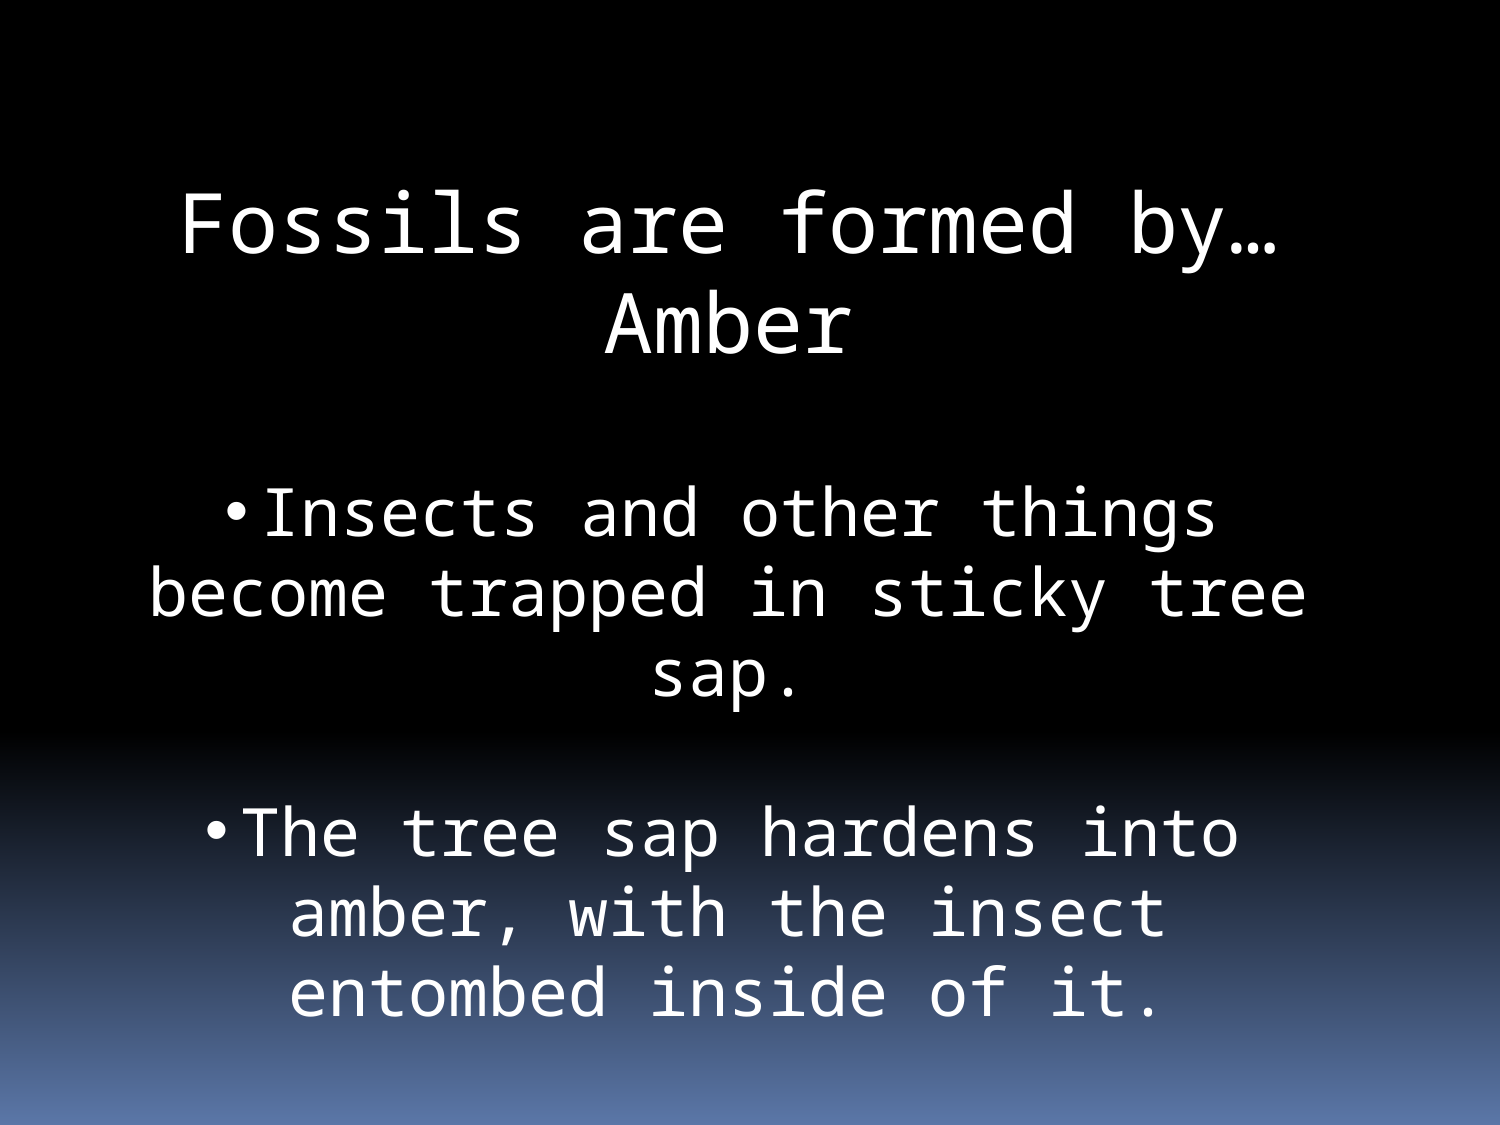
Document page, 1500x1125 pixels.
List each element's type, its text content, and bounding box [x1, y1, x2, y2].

text_box Fossils are formed by… Amber Insects and other things become trapped in sticky tree sap. The tree sap hardens into amber, with the insect entombed inside of it. [95, 162, 1363, 1037]
